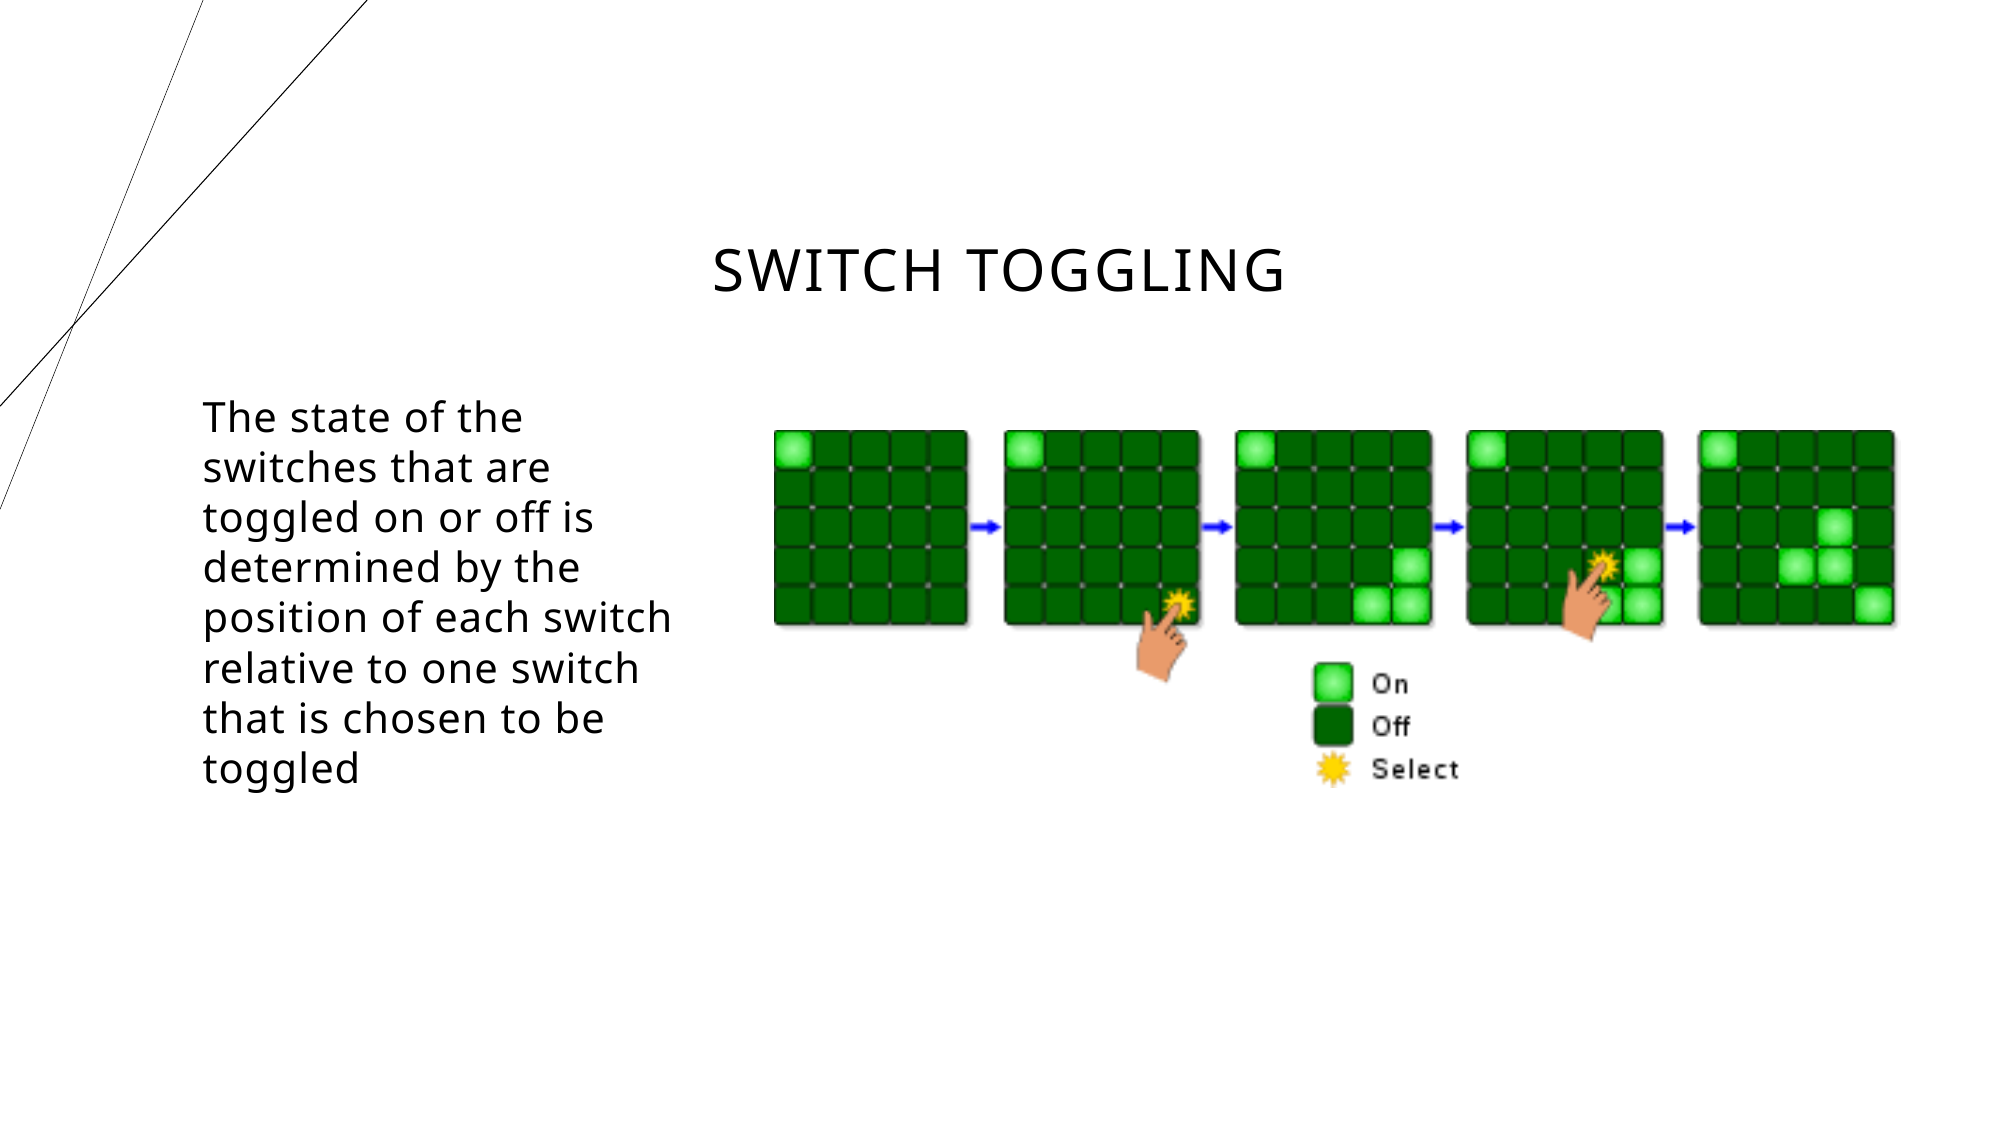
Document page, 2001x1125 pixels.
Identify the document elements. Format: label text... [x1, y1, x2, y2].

list The state of the switches that are toggled on or off is determined by the position of each switch relative to one switch that is chosen to be toggled [187, 383, 696, 740]
title Switch toggling [203, 85, 1797, 312]
picture [774, 430, 1901, 788]
